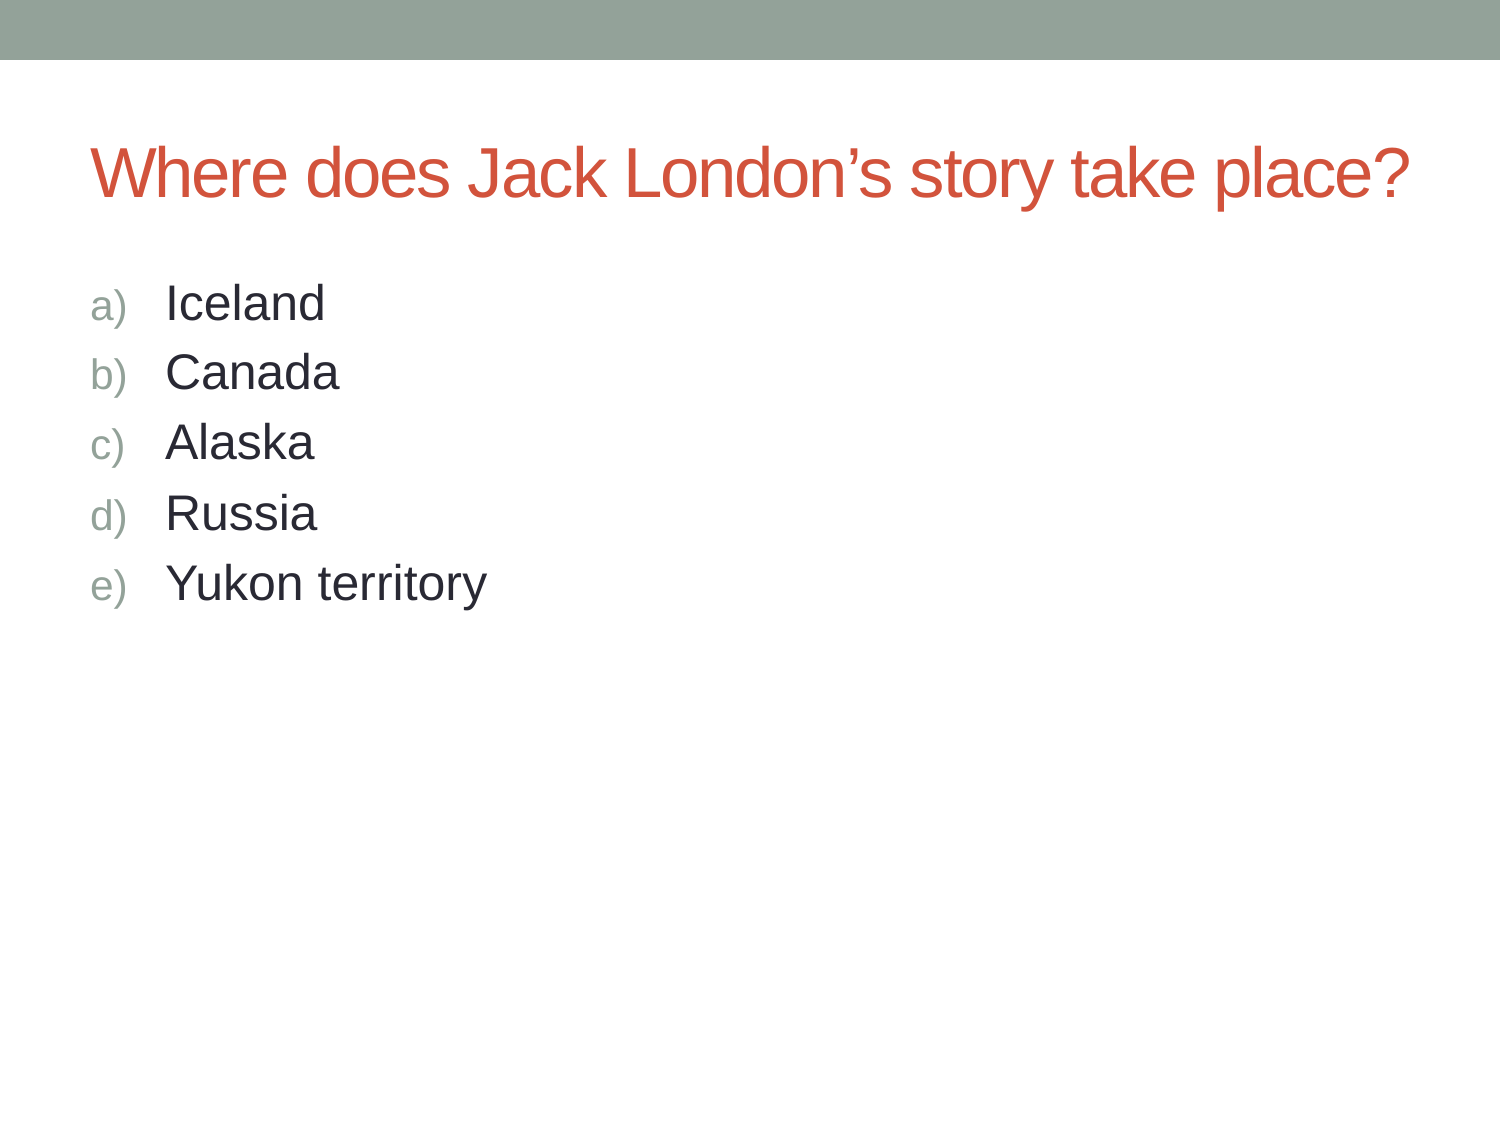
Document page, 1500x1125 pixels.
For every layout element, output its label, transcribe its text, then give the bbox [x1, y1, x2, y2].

list Iceland Canada Alaska Russia Yukon territory [75, 262, 1425, 1063]
title Where does Jack London’s story take place? [75, 87, 1425, 250]
